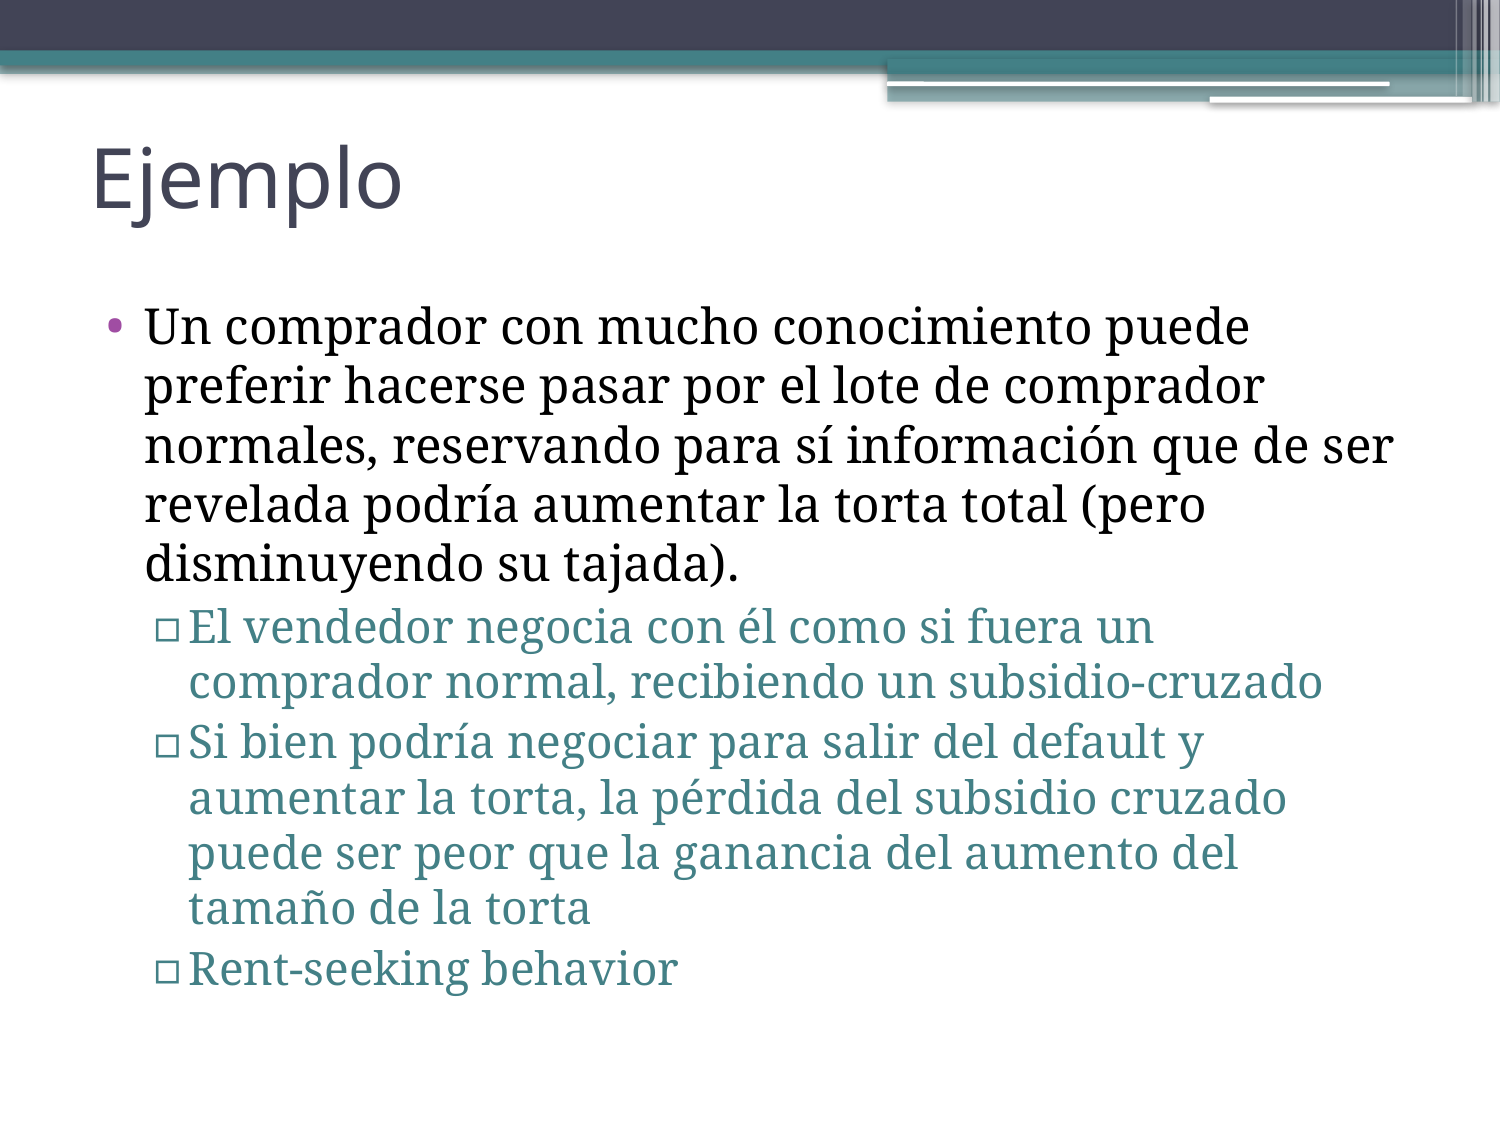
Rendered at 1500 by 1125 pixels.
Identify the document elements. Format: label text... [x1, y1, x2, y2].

title Ejemplo [75, 87, 1425, 263]
list Un comprador con mucho conocimiento puede preferir hacerse pasar por el lote de comprador normales, reservando para sí información que de ser revelada podría aumentar la torta total (pero disminuyendo su tajada). El vendedor negocia con él como si fuera un comprador normal, recibiendo un subsidio-cruzado Si bien podría negociar para salir del default y aumentar la torta, la pérdida del subsidio cruzado puede ser peor que la ganancia del aumento del tamaño de la torta Rent-seeking behavior [75, 287, 1425, 1004]
